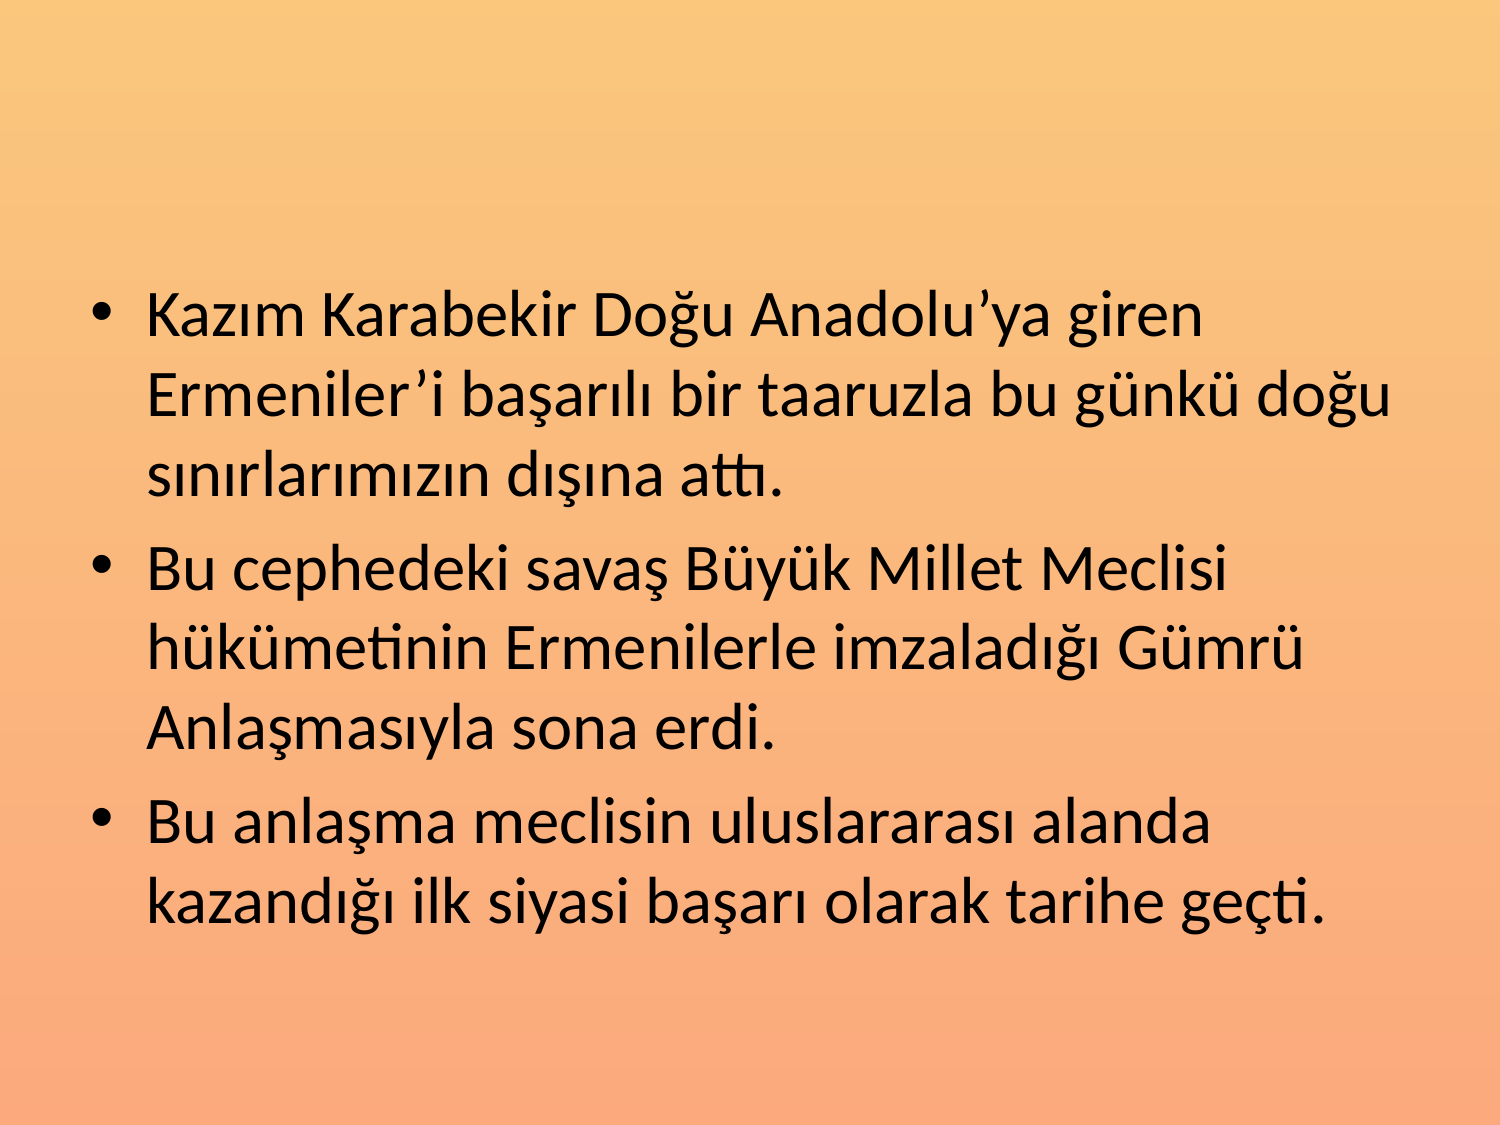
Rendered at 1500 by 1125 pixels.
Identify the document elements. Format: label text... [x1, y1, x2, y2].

list Kazım Karabekir Doğu Anadolu’ya giren Ermeniler’i başarılı bir taaruzla bu günkü doğu sınırlarımızın dışına attı. Bu cephedeki savaş Büyük Millet Meclisi hükümetinin Ermenilerle imzaladığı Gümrü Anlaşmasıyla sona erdi. Bu anlaşma meclisin uluslararası alanda kazandığı ilk siyasi başarı olarak tarihe geçti. [75, 262, 1425, 1005]
